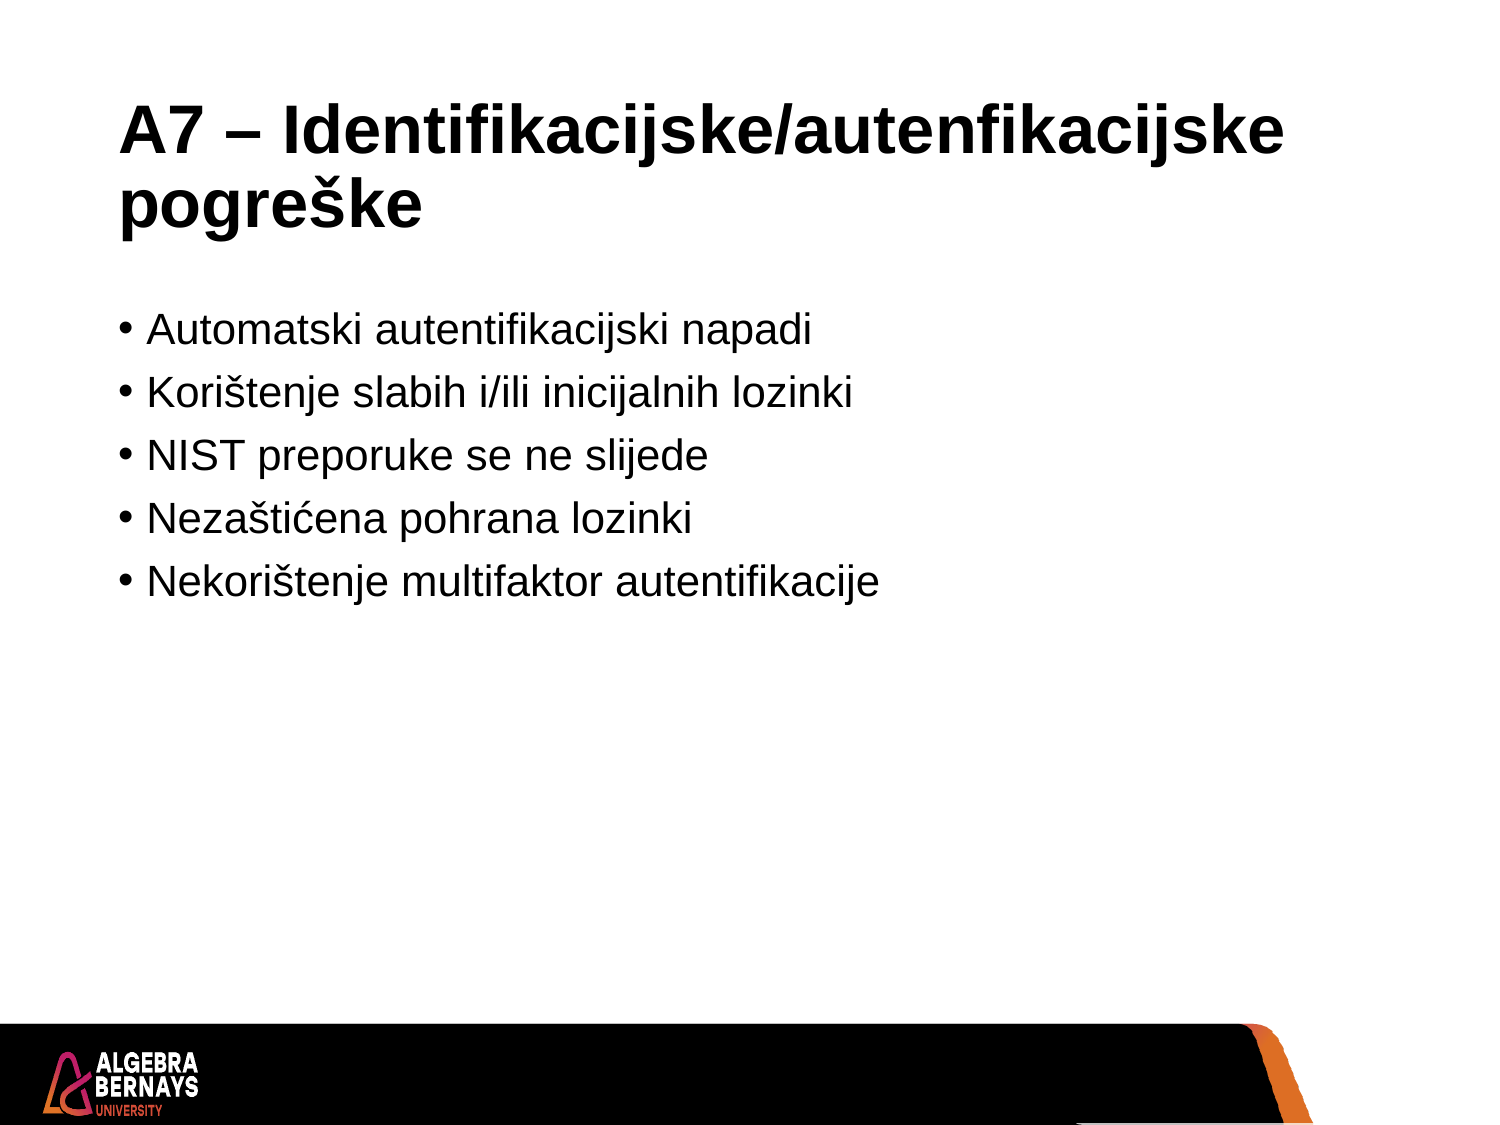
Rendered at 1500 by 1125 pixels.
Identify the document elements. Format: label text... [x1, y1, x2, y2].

title A7 – Identifikacijske/autenfikacijske pogreške [103, 59, 1397, 278]
list Automatski autentifikacijski napadi Korištenje slabih i/ili inicijalnih lozinki NIST preporuke se ne slijede Nezaštićena pohrana lozinki Nekorištenje multifaktor autentifikacije [103, 299, 1397, 1014]
picture [0, 1023, 1468, 1125]
